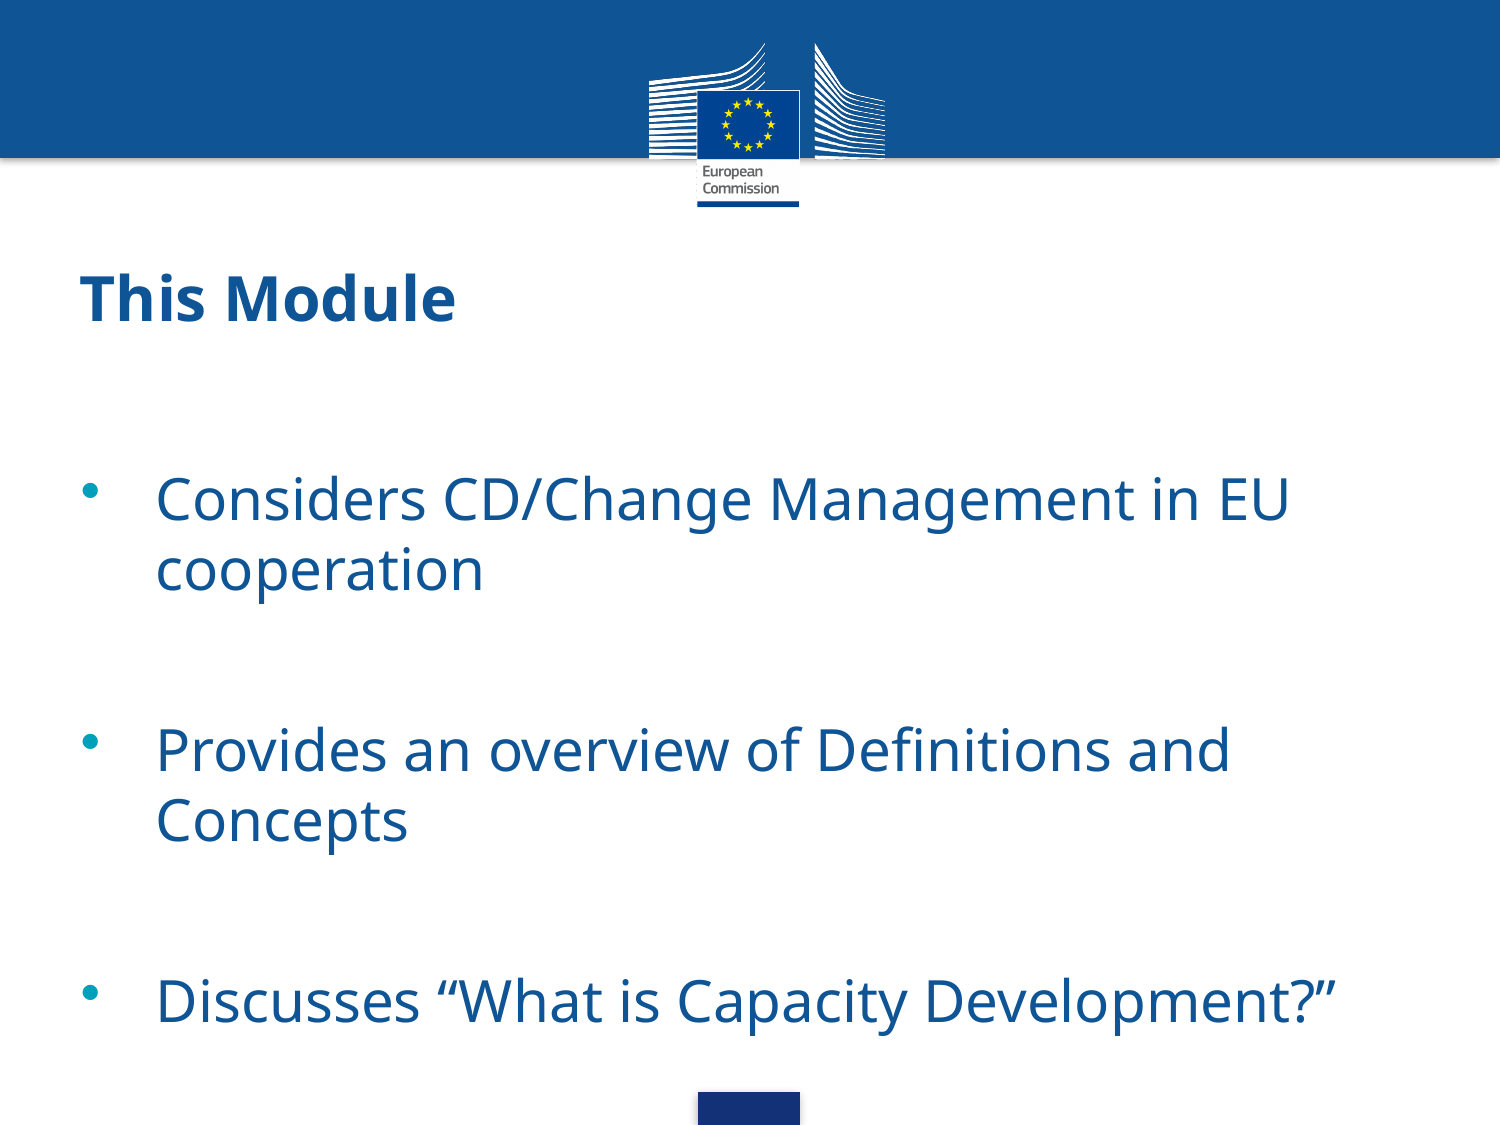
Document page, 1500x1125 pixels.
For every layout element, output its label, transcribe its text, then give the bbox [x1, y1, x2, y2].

list Considers CD/Change Management in EU cooperation Provides an overview of Definitions and Concepts Discusses “What is Capacity Development?” [0, 382, 1464, 1009]
title This Module [64, 219, 1415, 374]
picture [649, 42, 885, 208]
